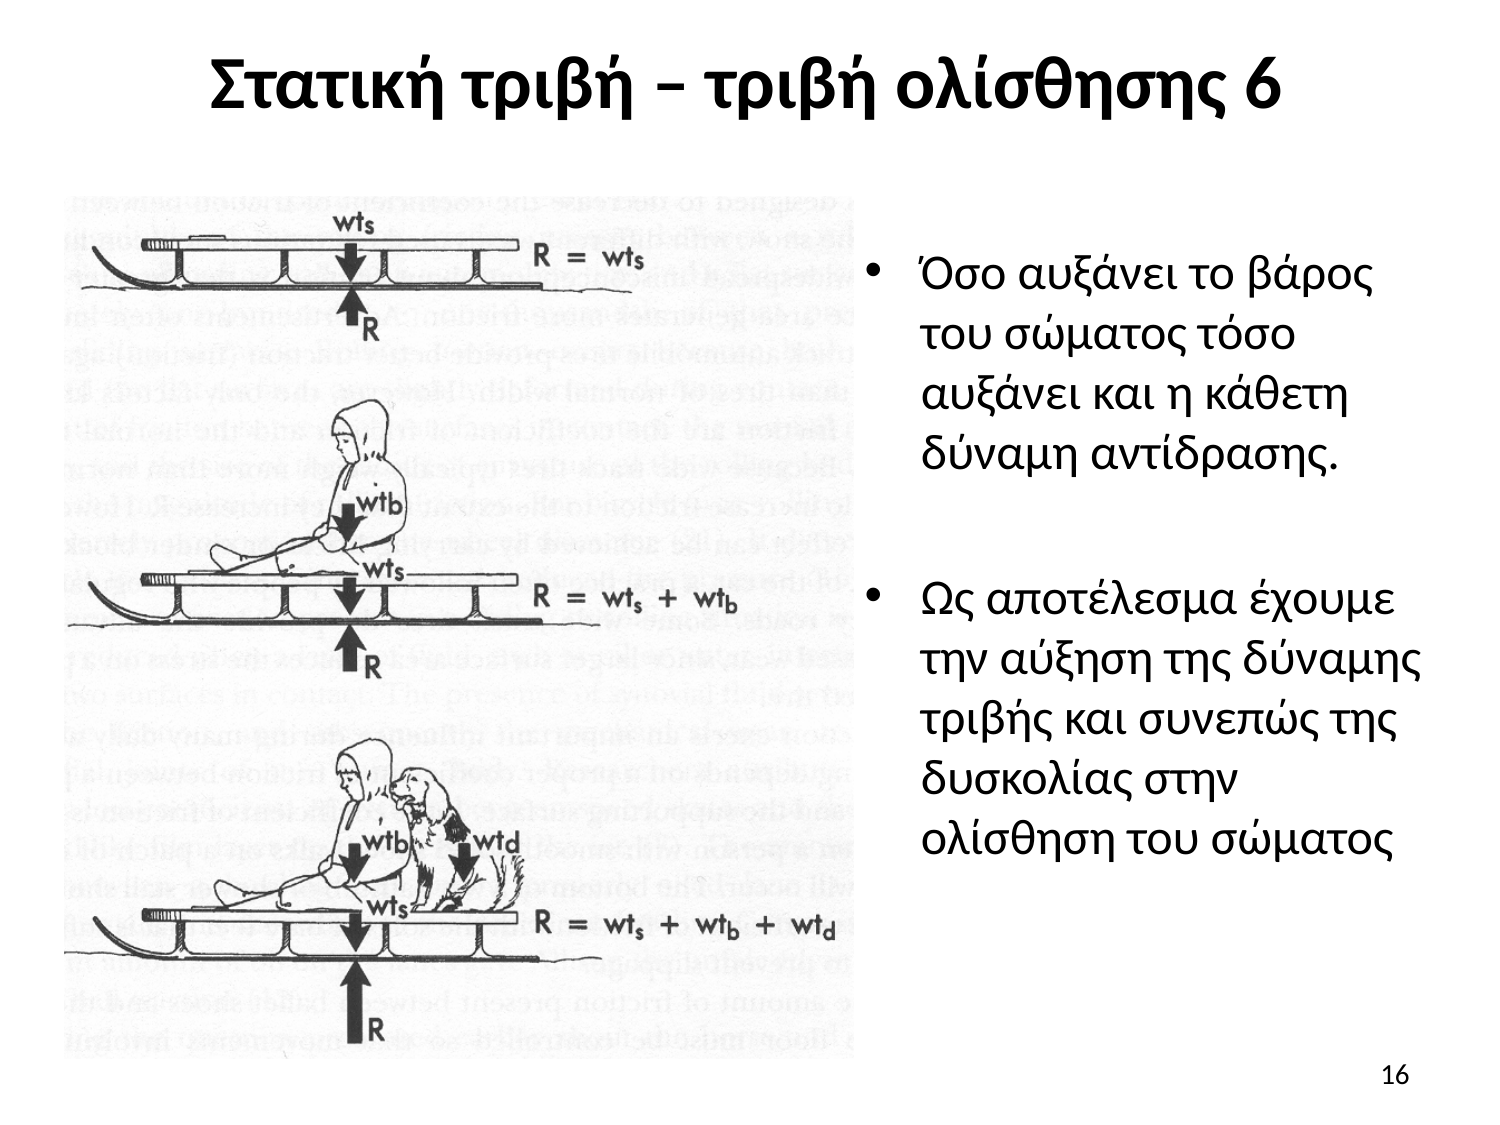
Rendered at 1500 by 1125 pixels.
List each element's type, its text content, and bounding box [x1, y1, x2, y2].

title Στατική τριβή – τριβή ολίσθησης 6 [41, 42, 1453, 114]
list Όσο αυξάνει το βάρος του σώματος τόσο αυξάνει και η κάθετη δύναμη αντίδρασης. Ως αποτέλεσμα έχουμε την αύξηση της δύναμης τριβής και συνεπώς της δυσκολίας στην ολίσθηση του σώματος [858, 231, 1452, 958]
picture [64, 196, 854, 1059]
slide_number 16 [1074, 1042, 1425, 1103]
